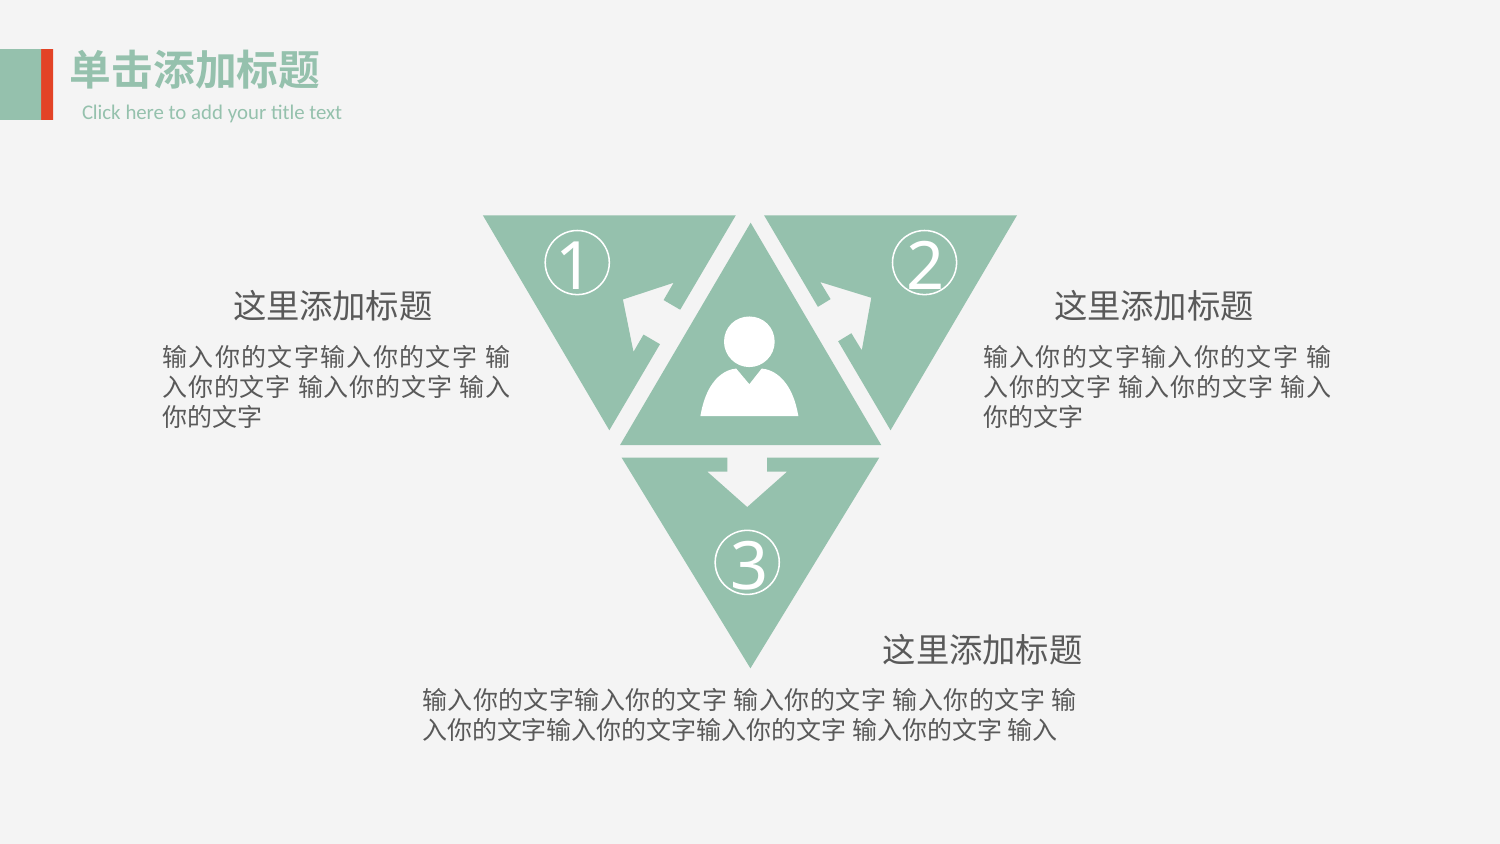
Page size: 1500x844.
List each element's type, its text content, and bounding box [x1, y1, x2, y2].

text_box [0, 49, 54, 120]
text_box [545, 215, 610, 312]
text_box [715, 515, 783, 612]
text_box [482, 215, 1018, 669]
text_box 这里添加标题 [218, 278, 455, 333]
text_box 输入你的文字输入你的文字 输入你的文字 输入你的文字 输入你的文字 [147, 333, 482, 439]
text_box 这里添加标题 [868, 621, 1105, 676]
text_box 输入你的文字输入你的文字 输入你的文字 输入你的文字 输入你的文字 [1018, 333, 1347, 439]
text_box 这里添加标题 [1039, 278, 1276, 333]
text_box 单击添加标题 [55, 36, 336, 102]
text_box Click here to add your title text [67, 91, 358, 131]
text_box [892, 215, 959, 312]
text_box 输入你的文字输入你的文字 输入你的文字 输入你的文字 输入你的文字输入你的文字输入你的文字 输入你的文字 输入 [407, 676, 1093, 752]
